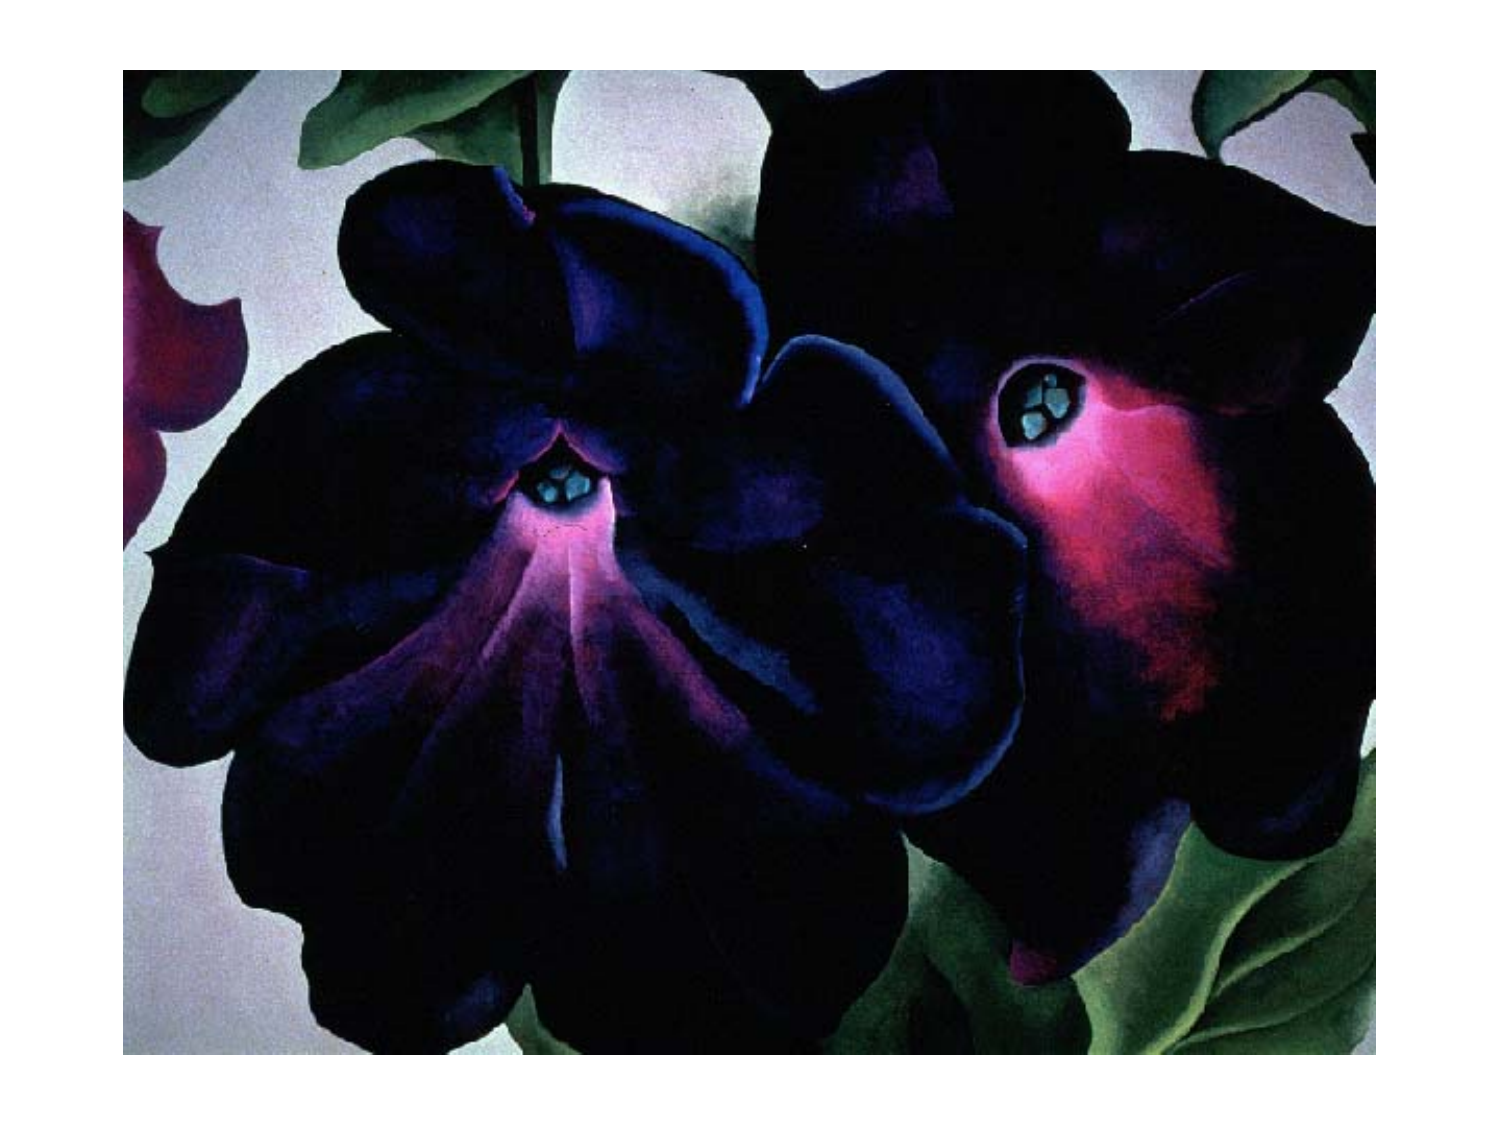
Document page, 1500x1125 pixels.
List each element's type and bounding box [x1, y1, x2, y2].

picture [123, 70, 1377, 1055]
